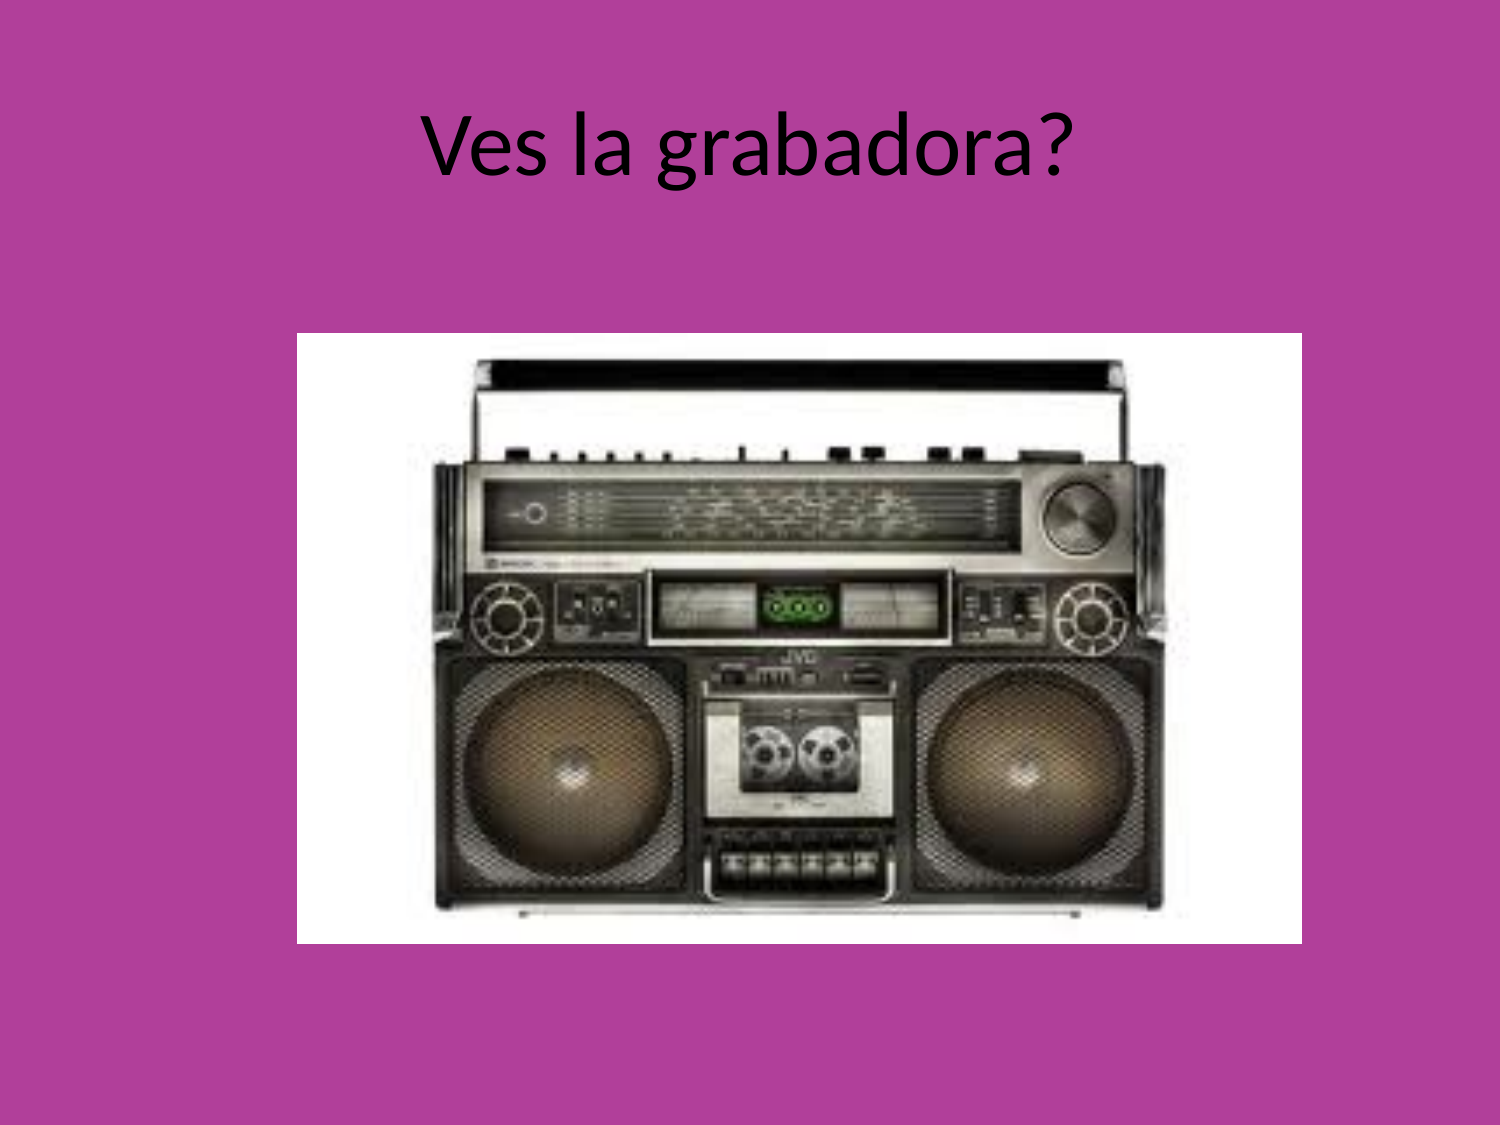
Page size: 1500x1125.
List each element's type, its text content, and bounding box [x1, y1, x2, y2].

picture [296, 333, 1302, 944]
title Ves la grabadora? [75, 45, 1425, 233]
